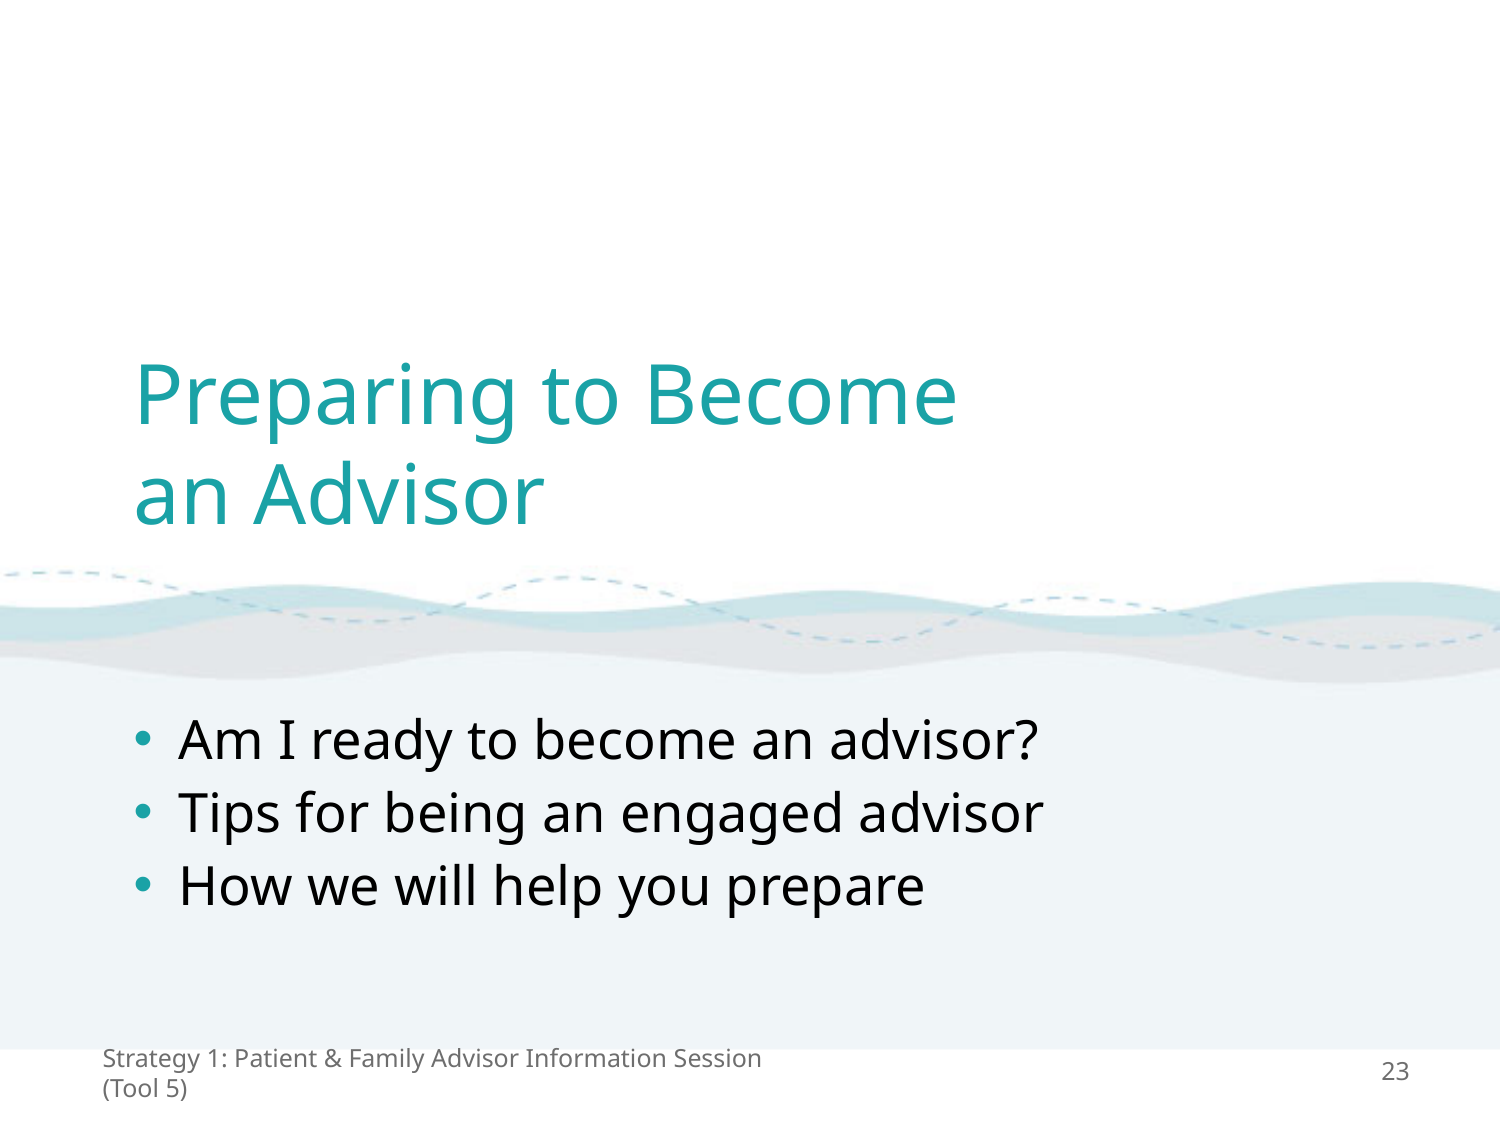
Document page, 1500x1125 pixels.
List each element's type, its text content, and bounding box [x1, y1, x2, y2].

title Preparing to Become an Advisor [118, 324, 1394, 549]
list Am I ready to become an advisor? Tips for being an engaged advisor How we will help you prepare [118, 699, 1394, 947]
footer Strategy 1: Patient & Family Advisor Information Session (Tool 5) [87, 1042, 800, 1103]
picture [0, 0, 1500, 1125]
slide_number 23 [1074, 1042, 1425, 1103]
